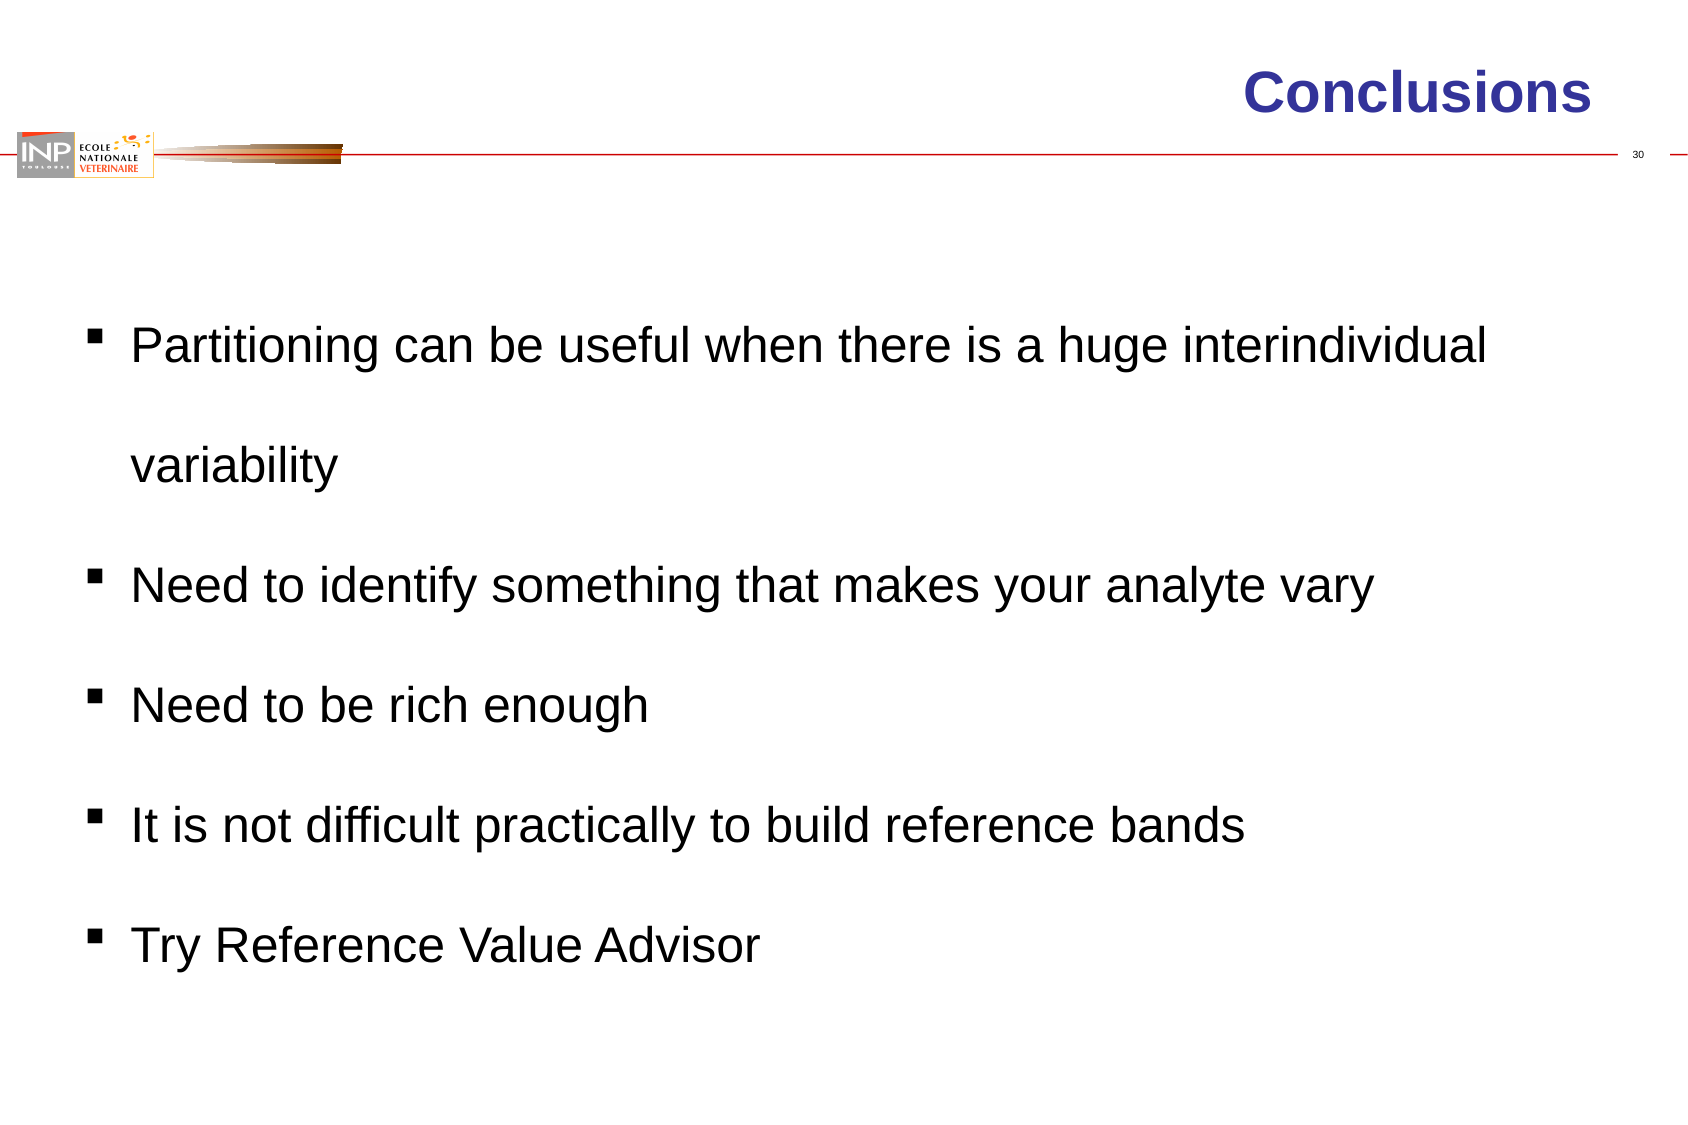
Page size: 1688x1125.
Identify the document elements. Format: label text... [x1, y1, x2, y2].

title Conclusions [80, 31, 1609, 147]
picture [17, 132, 154, 178]
text_box Partitioning can be useful when there is a huge interindividual variability Need to identify something that makes your analyte vary Need to be rich enough It is not difficult practically to build reference bands Try Reference Value Advisor [68, 244, 1688, 980]
